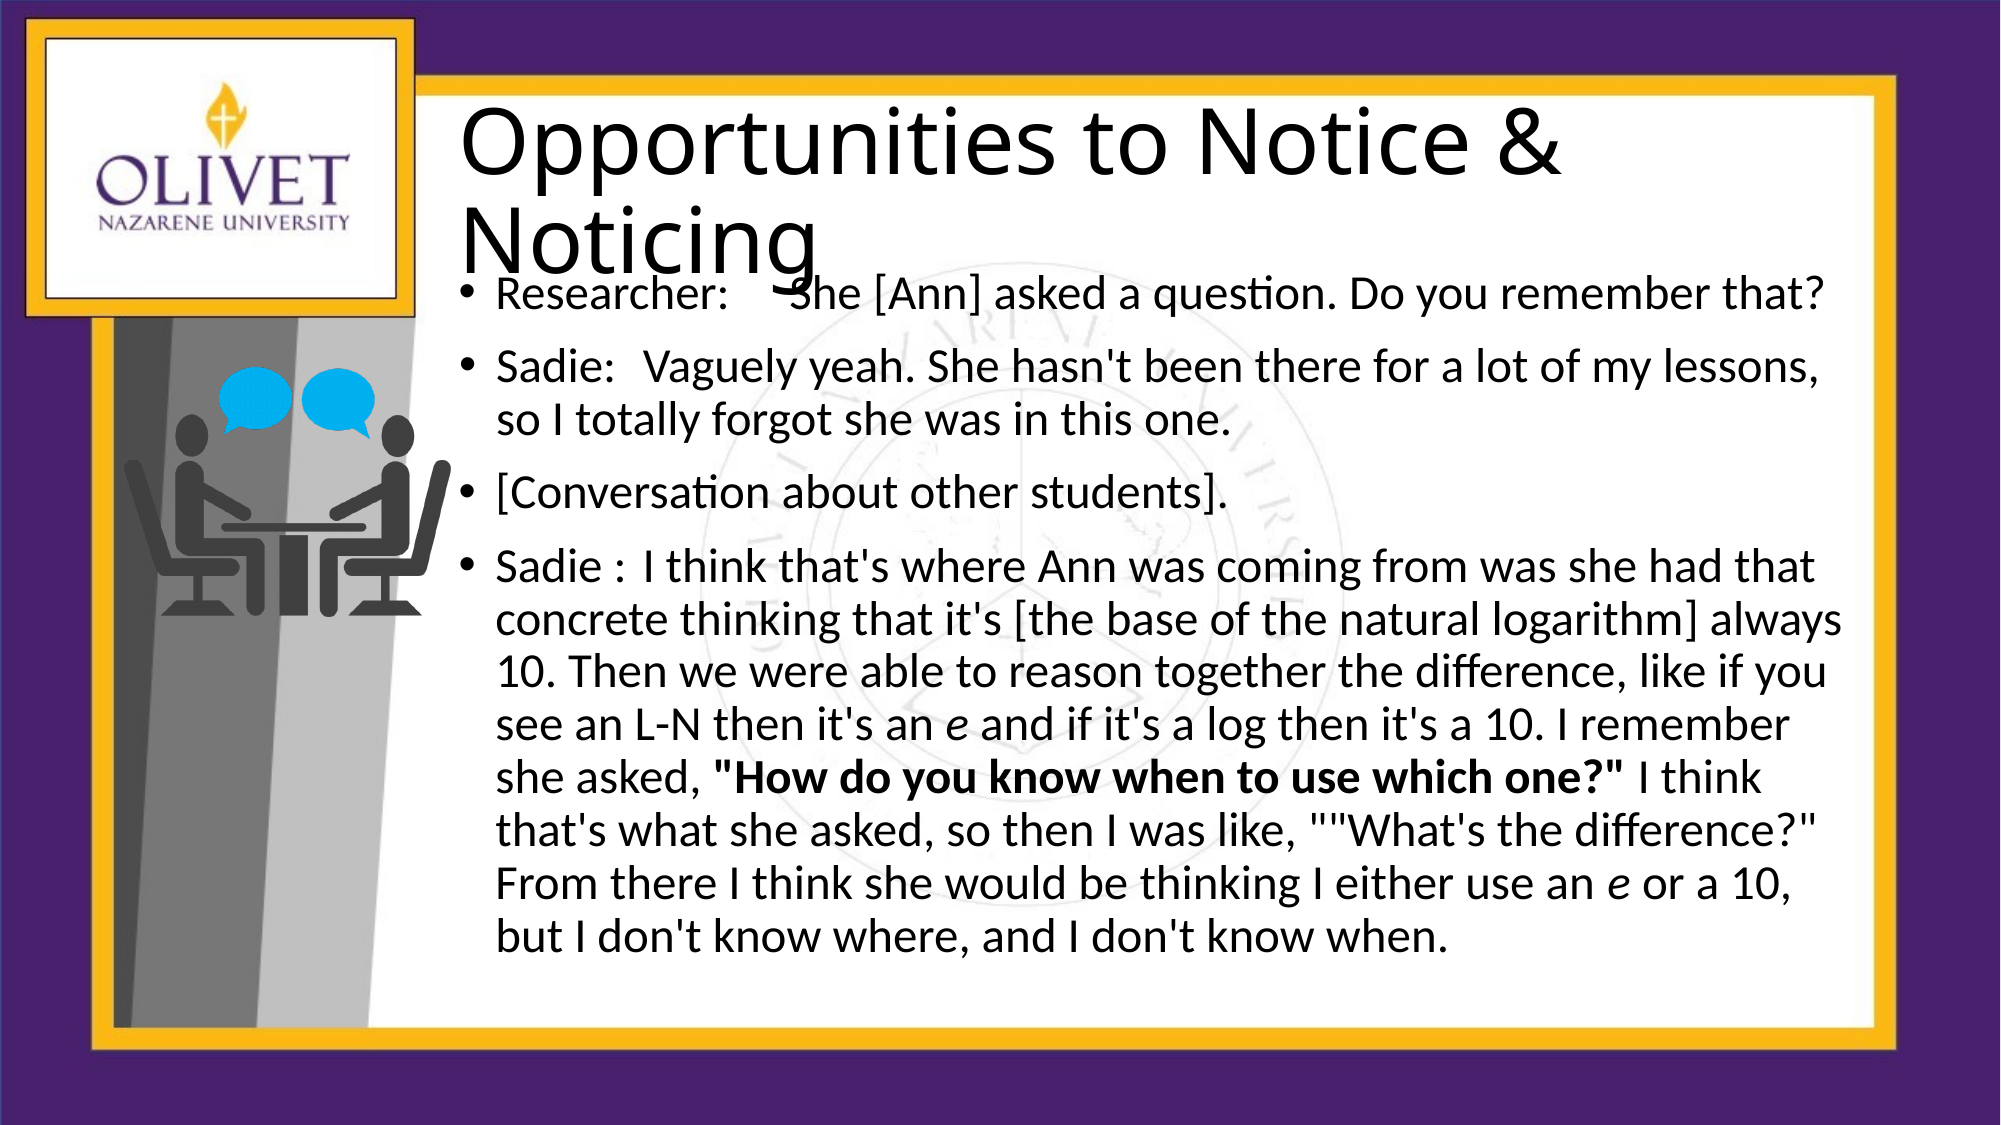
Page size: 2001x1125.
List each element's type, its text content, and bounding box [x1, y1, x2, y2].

picture [0, 0, 2001, 1125]
list Researcher: She [Ann] asked a question. Do you remember that? Sadie: Vaguely yeah. She hasn't been there for a lot of my lessons, so I totally forgot she was in this one. [Conversation about other students]. Sadie : I think that's where Ann was coming from was she had that concrete thinking that it's [the base of the natural logarithm] always 10. Then we were able to reason together the difference, like if you see an L-N then it's an e and if it's a log then it's a 10. I remember she asked, "How do you know when to use which one?" I think that's what she asked, so then I was like, ""What's the difference?" From there I think she would be thinking I either use an e or a 10, but I don't know where, and I don't know when. [443, 259, 1863, 1014]
title Opportunities to Notice & Noticing [443, 111, 1838, 259]
